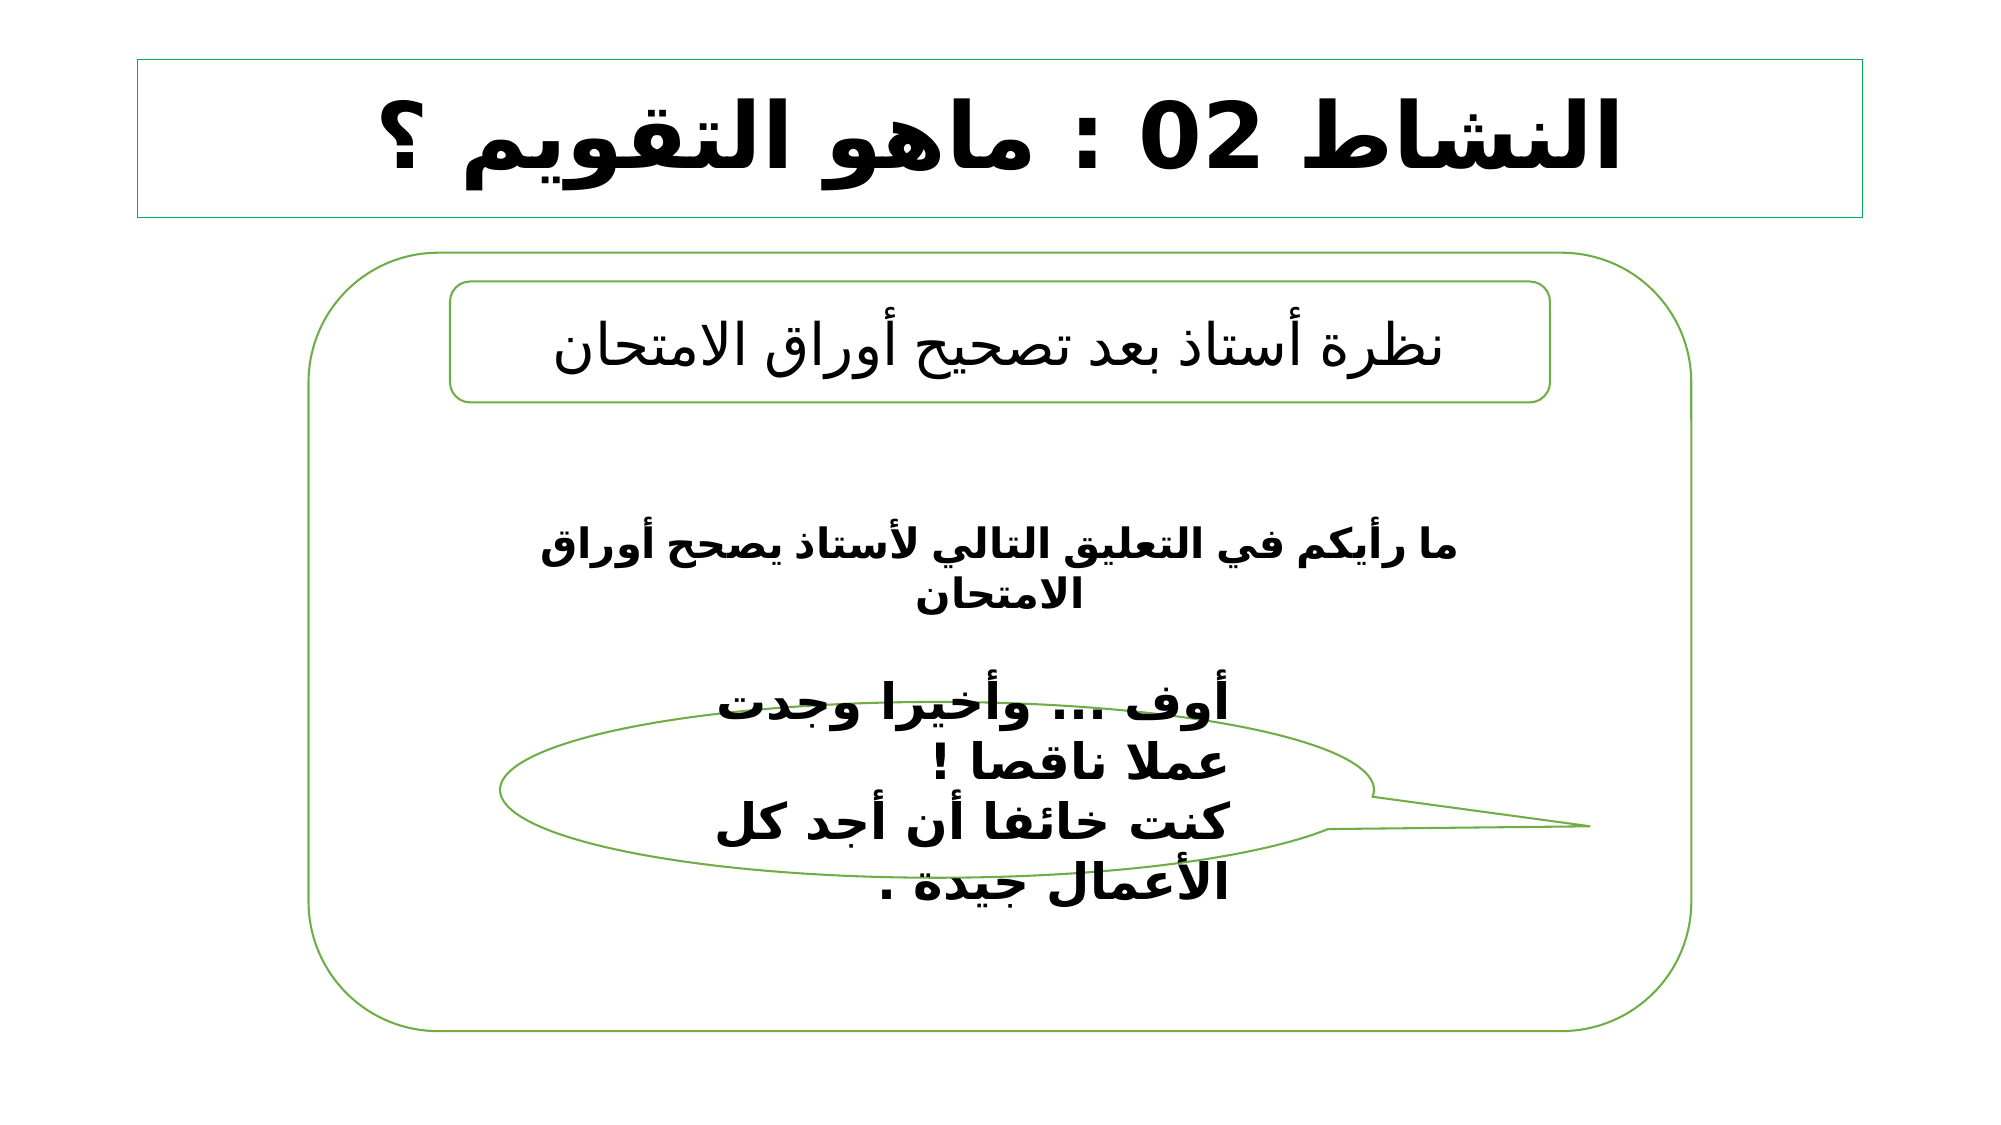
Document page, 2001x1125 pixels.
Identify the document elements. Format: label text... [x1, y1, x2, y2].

title النشاط 02 : ماهو التقويم ؟ [137, 59, 1863, 218]
text_box أوف ... وأخيرا وجدت عملا ناقصا ! كنت خائفا أن أجد كل الأعمال جيدة . [498, 700, 1591, 879]
text_box نظرة أستاذ بعد تصحيح أوراق الامتحان [448, 280, 1552, 404]
text_box ما رأيكم في التعليق التالي لأستاذ يصحح أوراق الامتحان [500, 509, 1500, 625]
text_box [307, 251, 1693, 1033]
